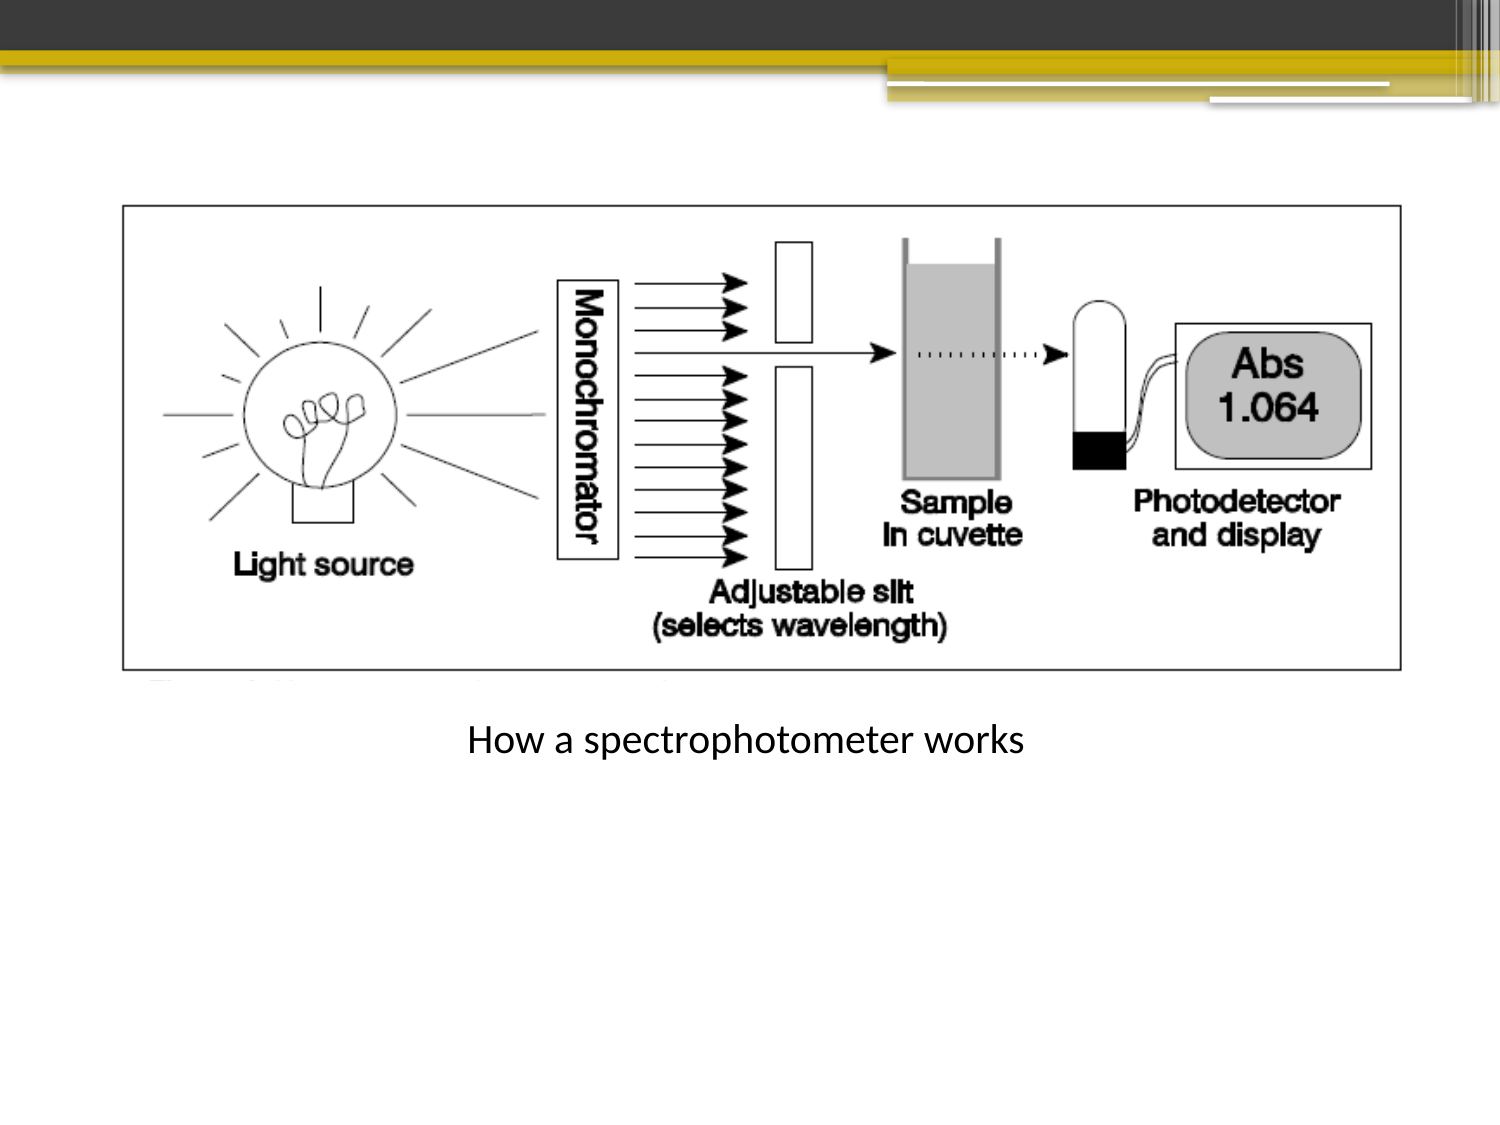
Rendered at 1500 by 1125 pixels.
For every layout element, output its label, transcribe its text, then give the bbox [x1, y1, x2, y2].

picture [107, 196, 1417, 681]
text_box How a spectrophotometer works [452, 704, 1040, 769]
